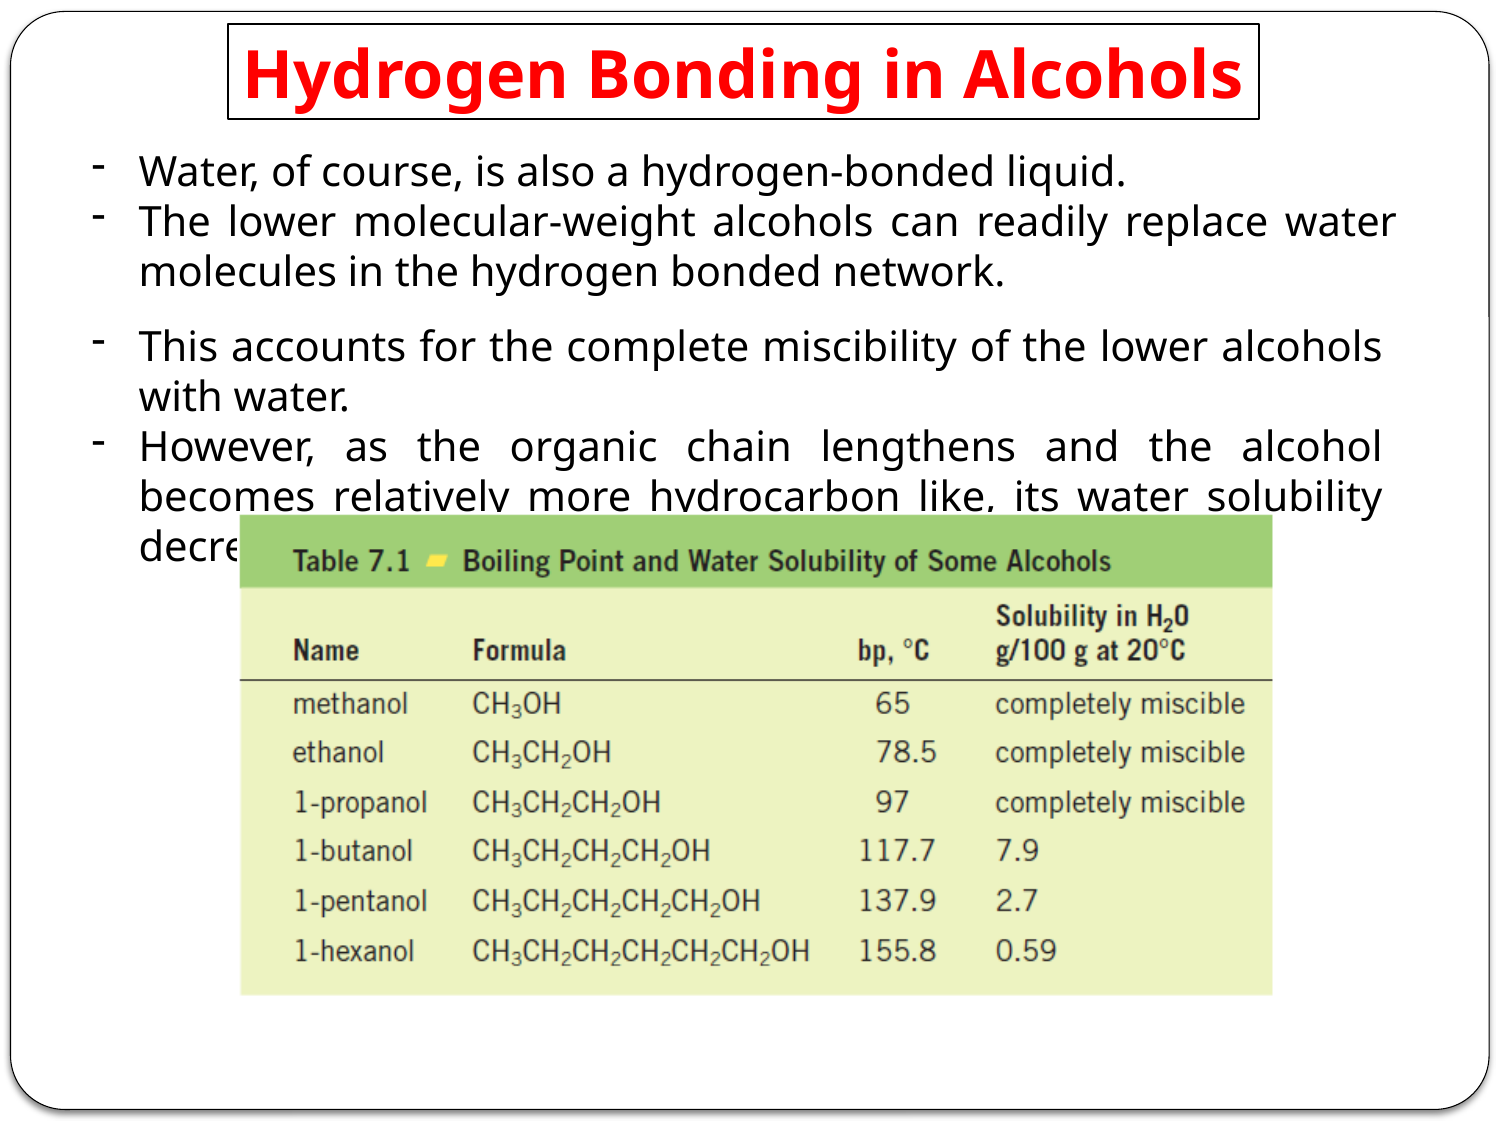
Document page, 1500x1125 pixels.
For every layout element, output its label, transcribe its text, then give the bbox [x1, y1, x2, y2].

text_box This accounts for the complete miscibility of the lower alcohols with water. However, as the organic chain lengthens and the alcohol becomes relatively more hydrocarbon like, its water solubility decreases. [76, 312, 1398, 578]
text_box Hydrogen Bonding in Alcohols [227, 23, 1260, 120]
picture [237, 512, 1279, 999]
text_box Water, of course, is also a hydrogen-bonded liquid. The lower molecular-weight alcohols can readily replace water molecules in the hydrogen bonded network. [76, 137, 1413, 303]
